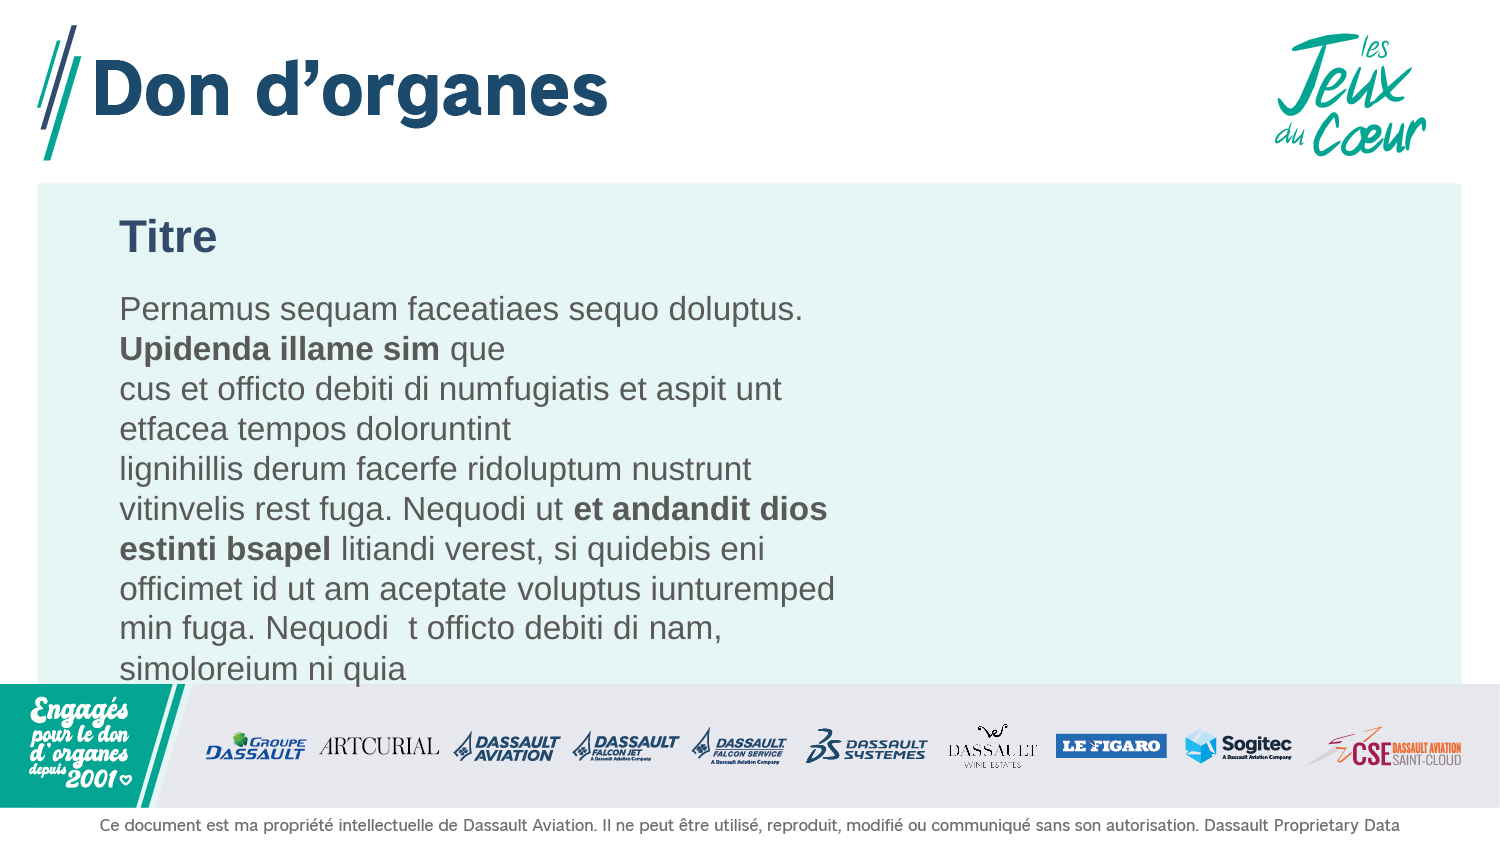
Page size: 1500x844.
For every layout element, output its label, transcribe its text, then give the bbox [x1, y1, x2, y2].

text_box Titre [104, 199, 1255, 269]
picture [0, 0, 1500, 844]
text_box Pernamus sequam faceatiaes sequo doluptus. Upidenda illame sim que cus et officto debiti di numfugiatis et aspit unt etfacea tempos doloruntint lignihillis derum facerfe ridoluptum nustrunt vitinvelis rest fuga. Nequodi ut et andandit dios estinti bsapel litiandi verest, si quidebis eni officimet id ut am aceptate voluptus iunturemped min fuga. Nequodi t officto debiti di nam, simoloreium ni quia [104, 280, 892, 694]
